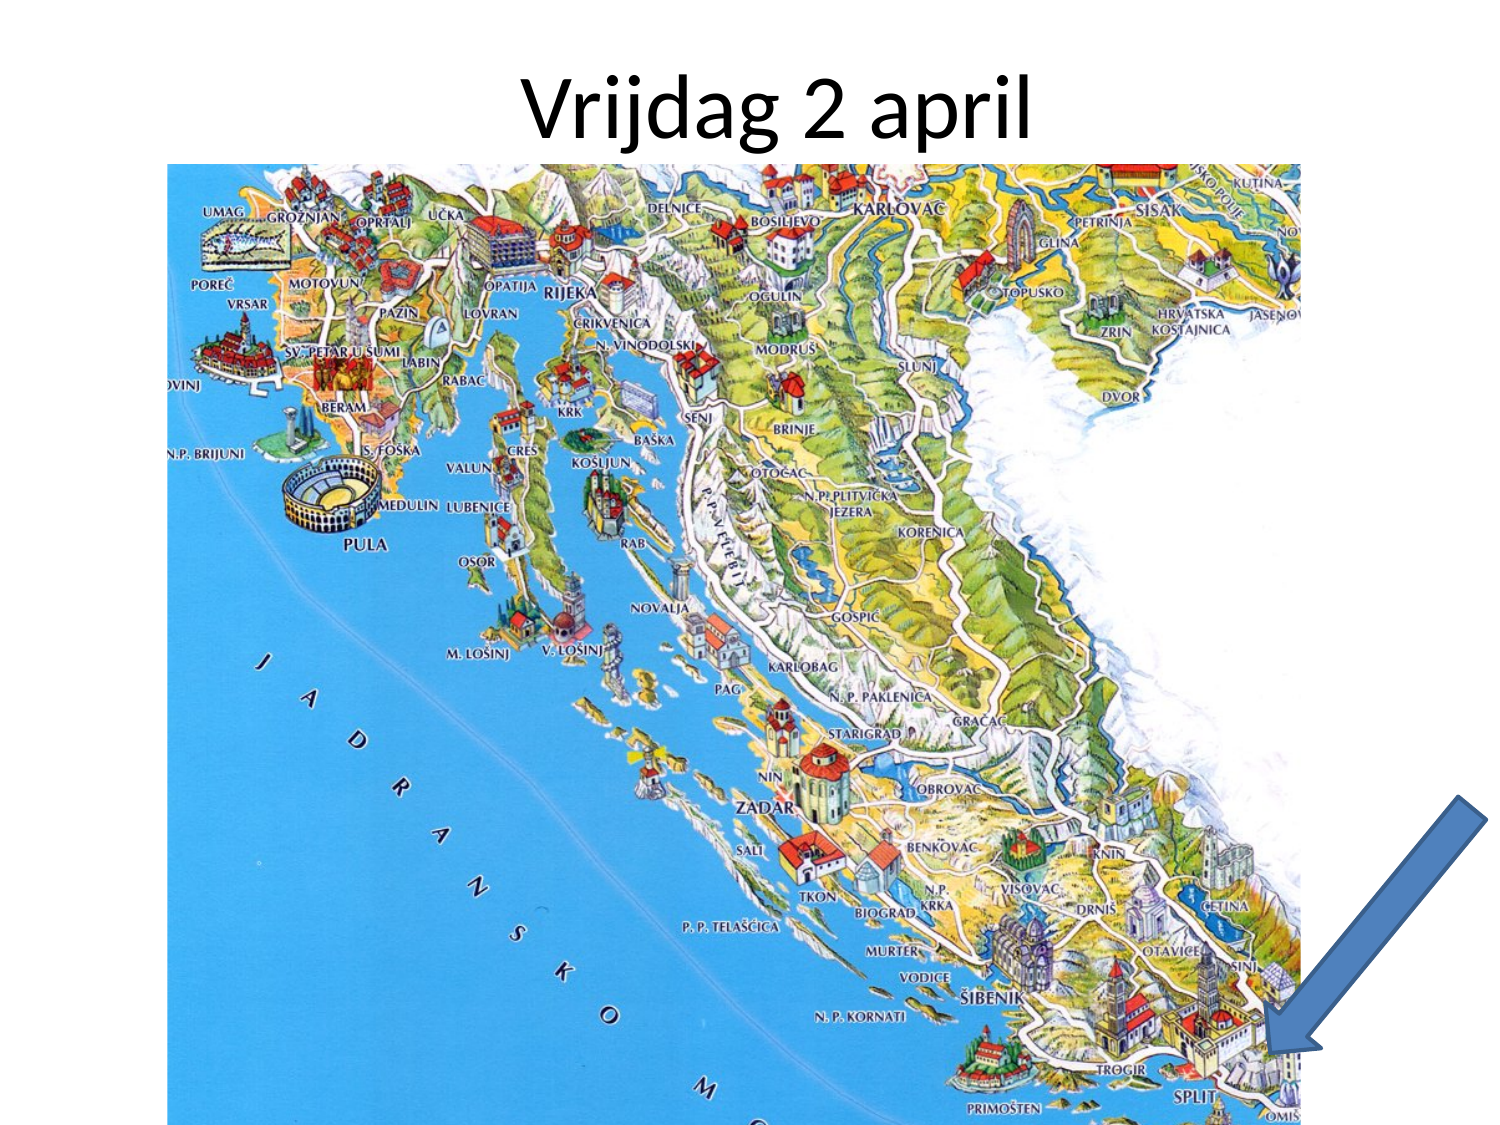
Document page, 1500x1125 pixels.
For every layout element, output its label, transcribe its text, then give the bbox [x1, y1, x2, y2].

title Vrijdag 2 april [140, 0, 1416, 204]
text_box [1306, 794, 1489, 1052]
picture [167, 163, 1302, 1125]
